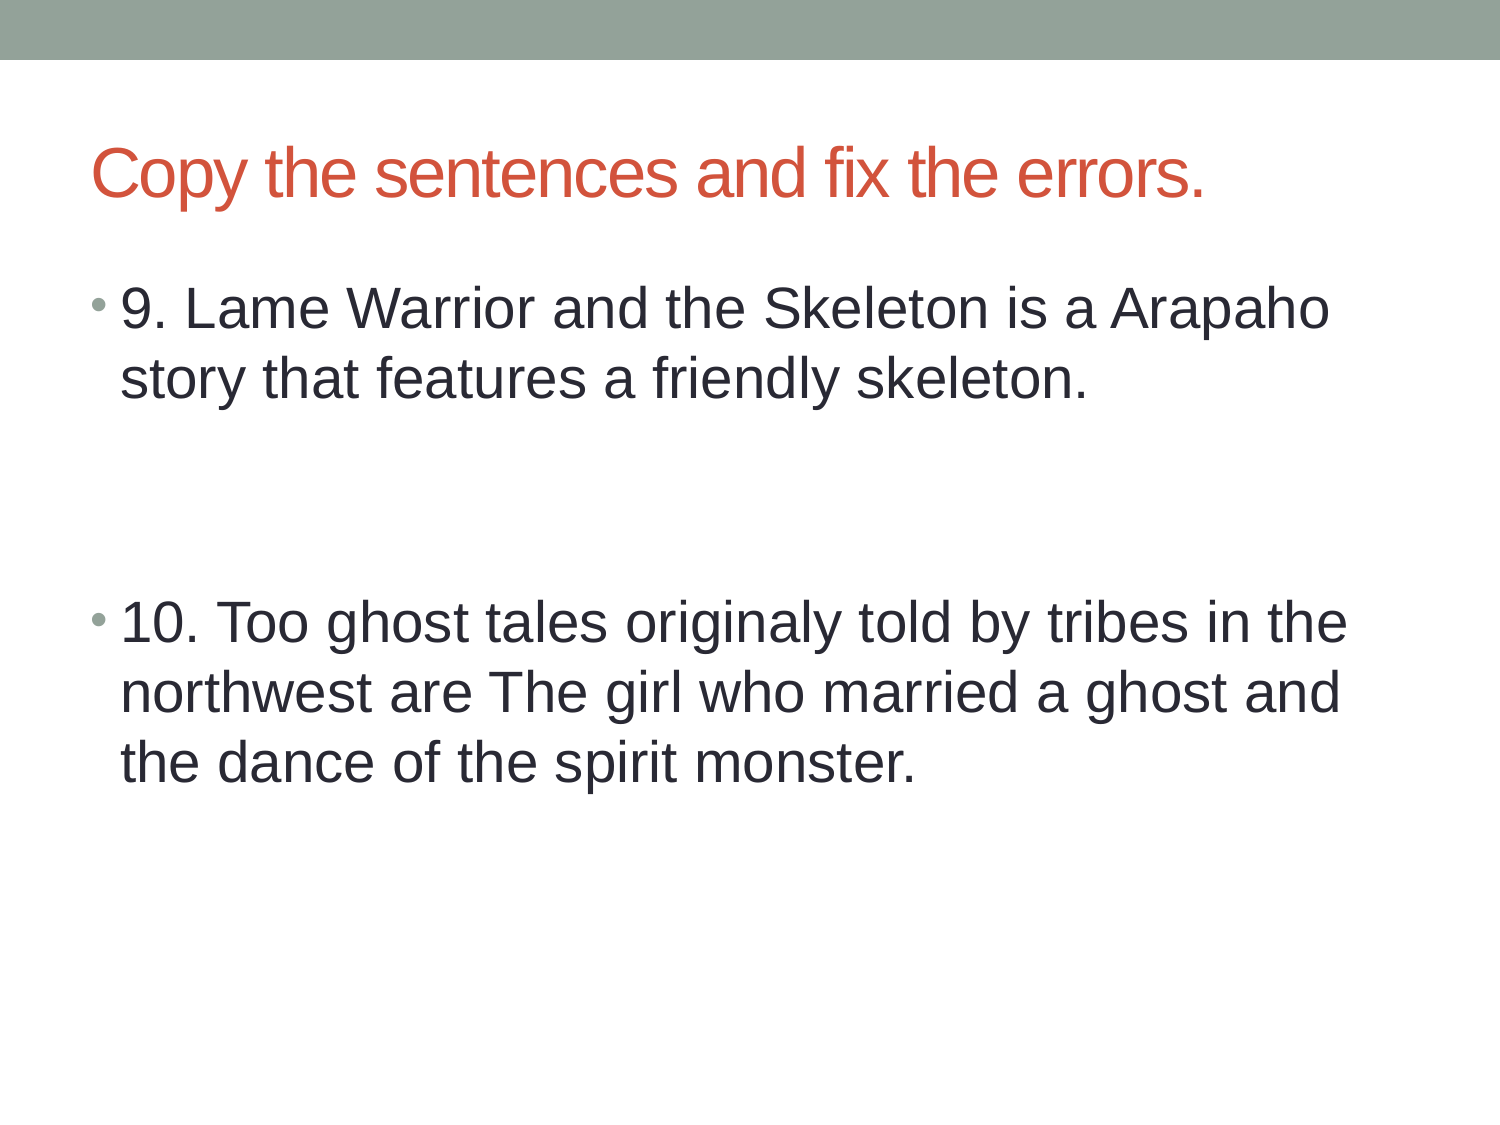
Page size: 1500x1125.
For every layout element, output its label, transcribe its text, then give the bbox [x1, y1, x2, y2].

title Copy the sentences and fix the errors. [75, 87, 1425, 250]
list 9. Lame Warrior and the Skeleton is a Arapaho story that features a friendly skeleton. 10. Too ghost tales originaly told by tribes in the northwest are The girl who married a ghost and the dance of the spirit monster. [75, 262, 1425, 1063]
